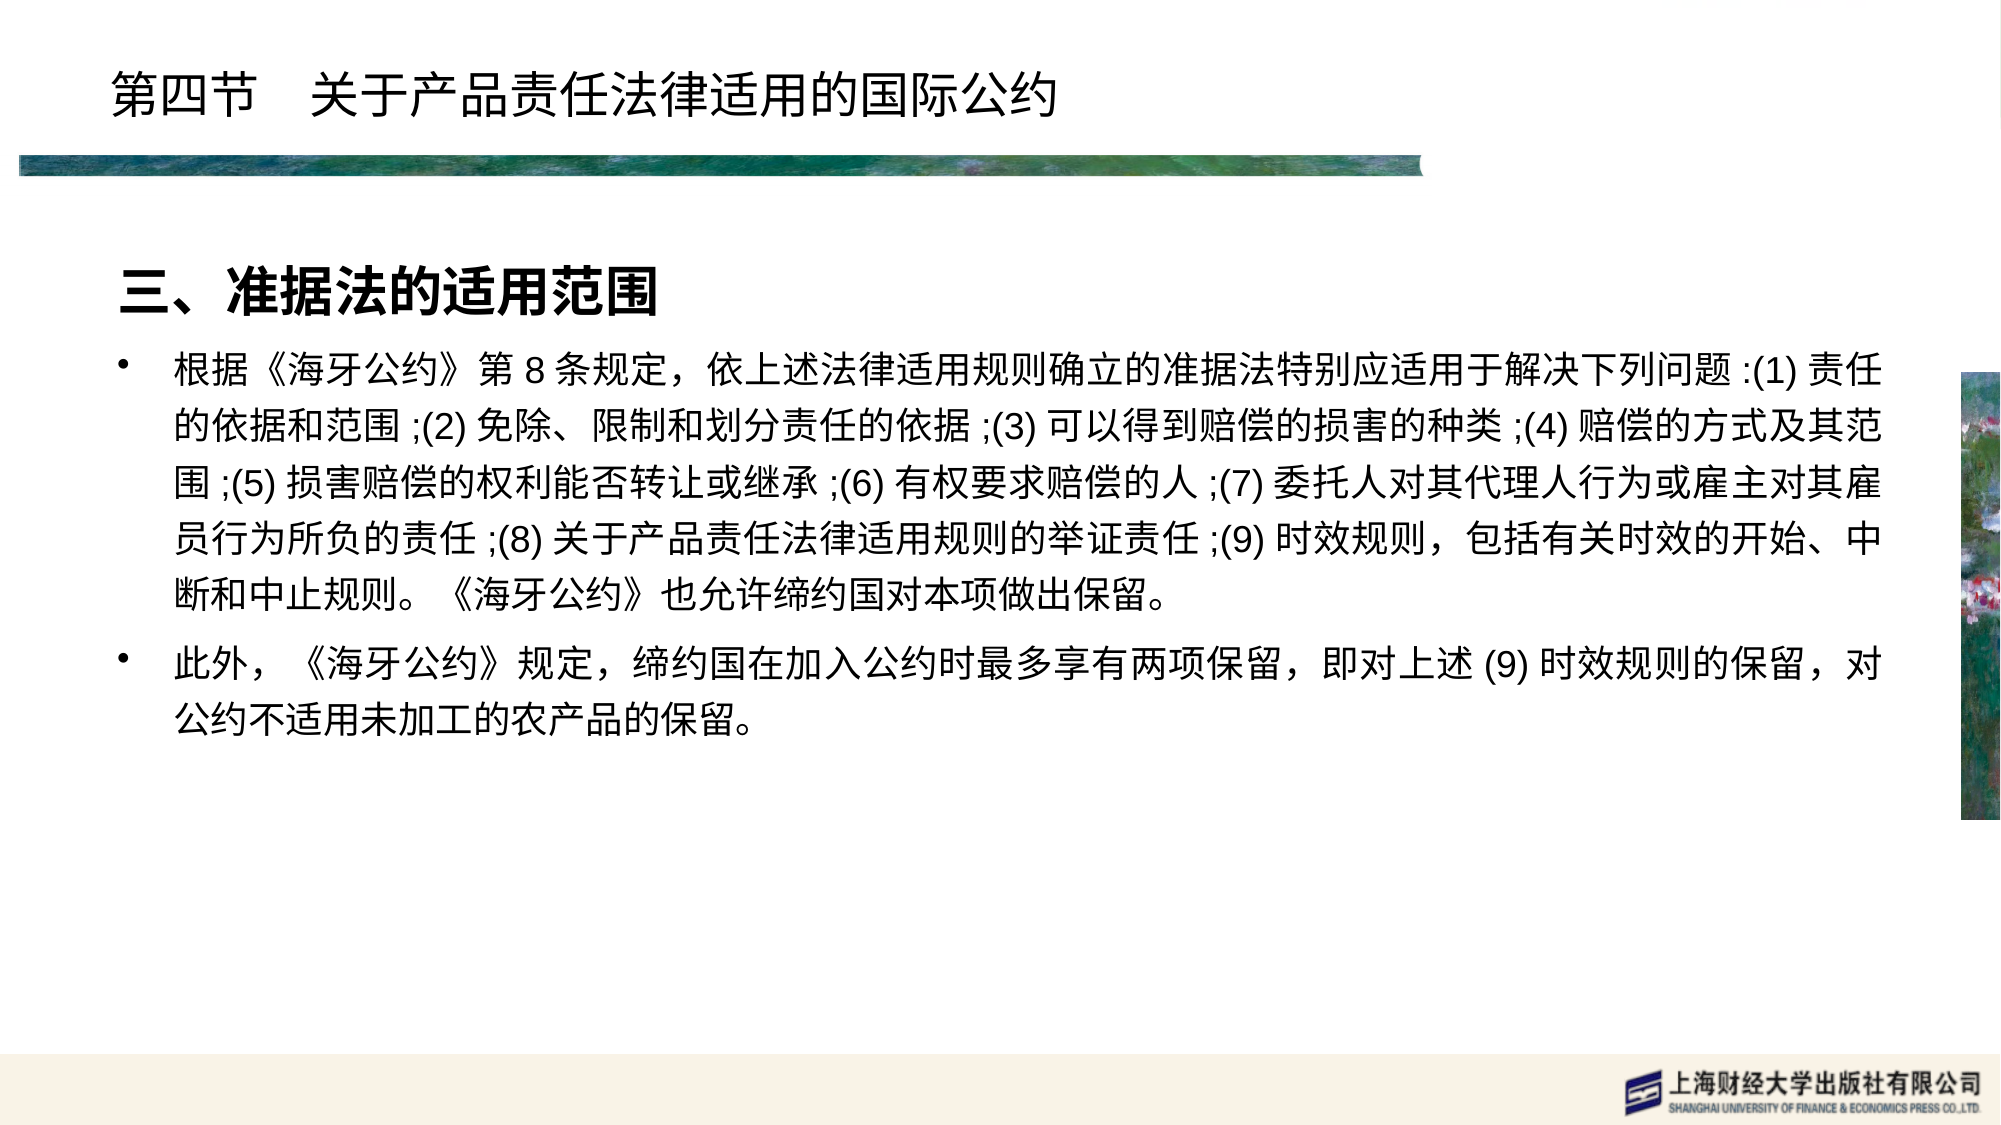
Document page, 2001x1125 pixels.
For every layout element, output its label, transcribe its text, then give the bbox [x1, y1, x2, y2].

title 第四节 关于产品责任法律适用的国际公约 [94, 42, 1451, 146]
list 三、准据法的适用范围 根据《海牙公约》第8条规定，依上述法律适用规则确立的准据法特别应适用于解决下列问题:(1)责任的依据和范围;(2)免除、限制和划分责任的依据;(3)可以得到赔偿的损害的种类;(4)赔偿的方式及其范围;(5)损害赔偿的权利能否转让或继承;(6)有权要求赔偿的人;(7)委托人对其代理人行为或雇主对其雇员行为所负的责任;(8)关于产品责任法律适用规则的举证责任;(9)时效规则，包括有关时效的开始、中断和中止规则。《海牙公约》也允许缔约国对本项做出保留。 此外，《海牙公约》规定，缔约国在加入公约时最多享有两项保留，即对上述(9)时效规则的保留，对公约不适用未加工的农产品的保留。 [102, 233, 1898, 1032]
picture [0, 0, 2001, 1125]
